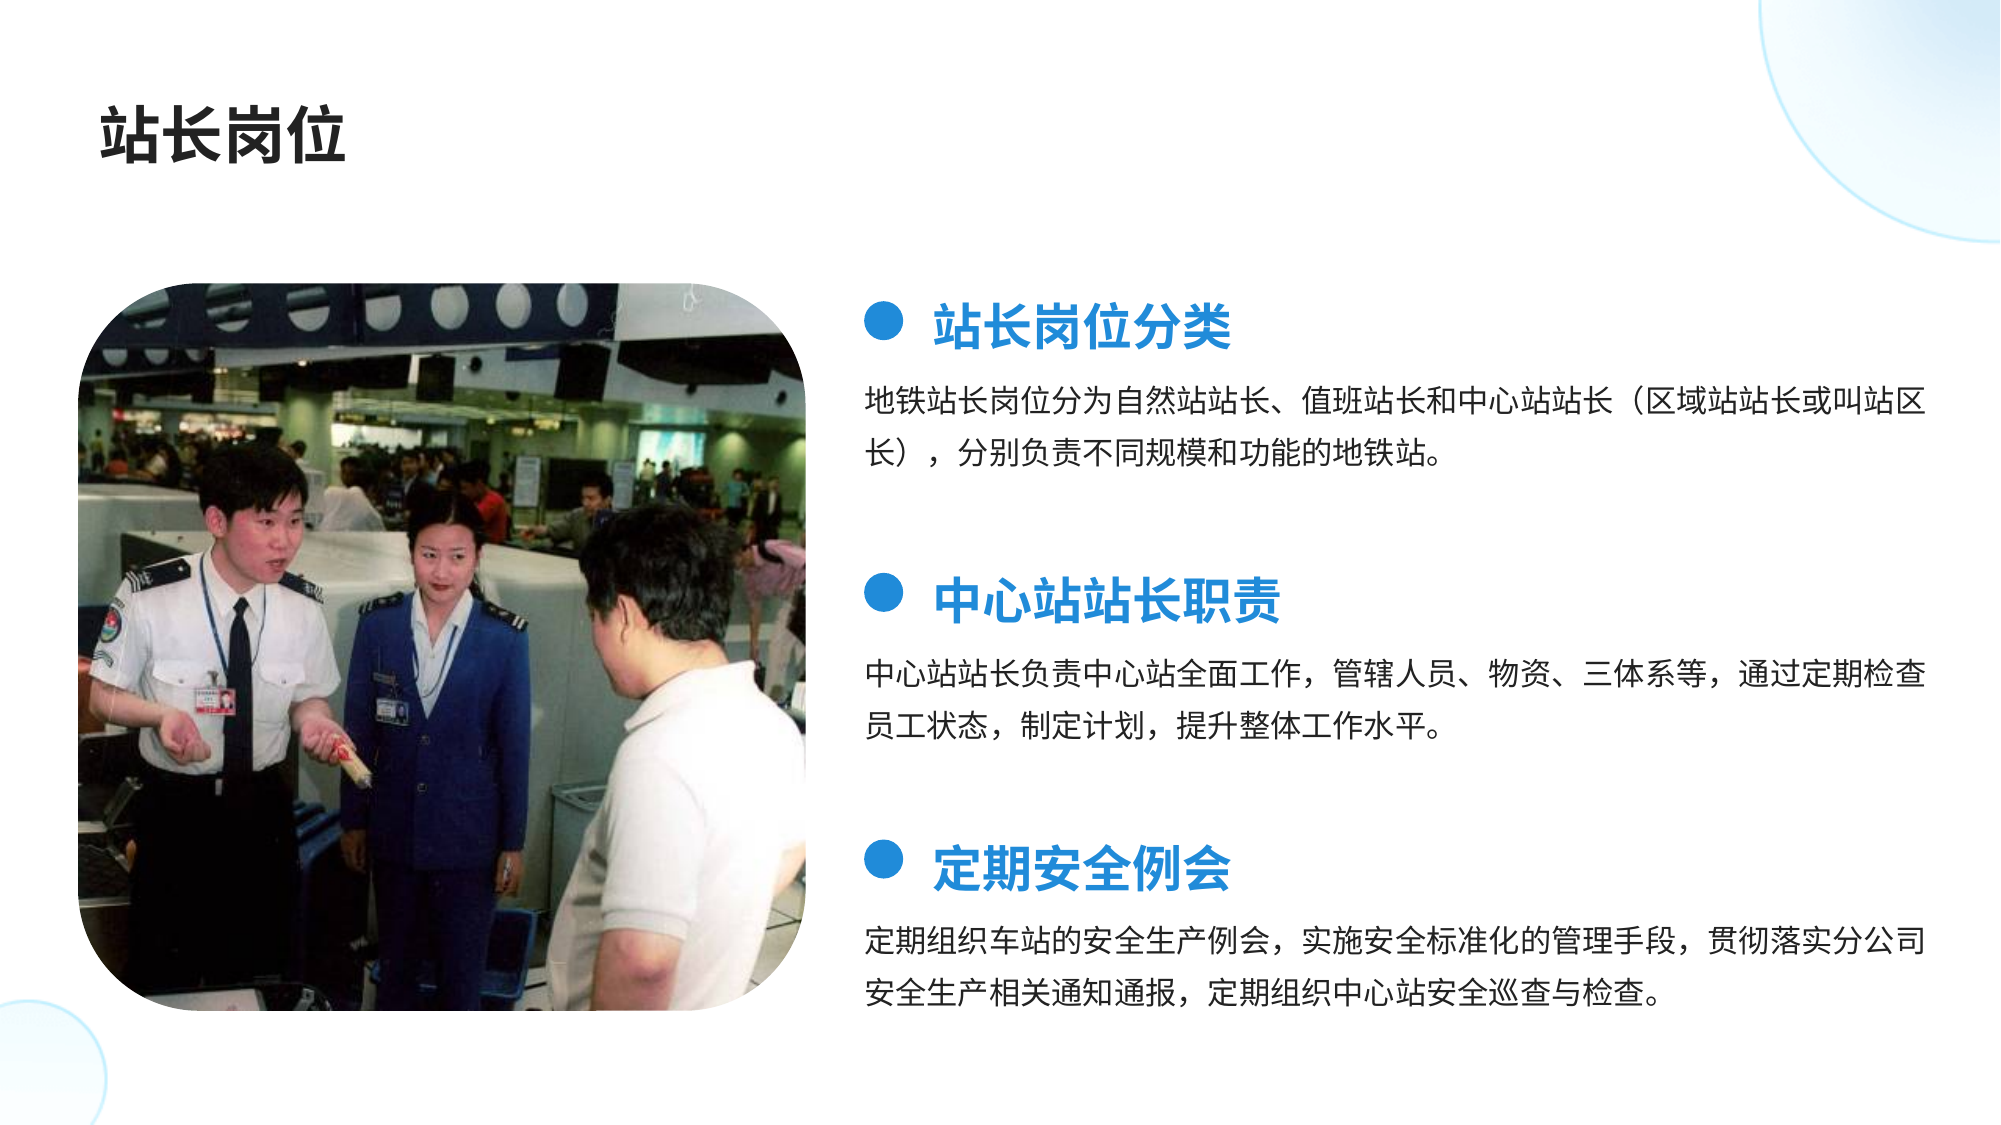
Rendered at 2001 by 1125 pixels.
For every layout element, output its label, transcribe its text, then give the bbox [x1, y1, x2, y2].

text_box [864, 301, 904, 341]
text_box 定期安全例会 [912, 800, 1897, 906]
text_box [864, 839, 904, 879]
text_box 中心站站长职责 [912, 535, 1897, 639]
text_box 站长岗位 [78, 43, 1922, 194]
picture [0, 0, 2001, 1125]
text_box 中心站站长负责中心站全面工作，管辖人员、物资、三体系等，通过定期检查员工状态，制定计划，提升整体工作水平。 [864, 639, 1927, 790]
text_box 地铁站长岗位分为自然站站长、值班站长和中心站站长（区域站站长或叫站区长），分别负责不同规模和功能的地铁站。 [864, 366, 1927, 517]
text_box 站长岗位分类 [912, 266, 1897, 366]
text_box 定期组织车站的安全生产例会，实施安全标准化的管理手段，贯彻落实分公司安全生产相关通知通报，定期组织中心站安全巡查与检查。 [864, 906, 1927, 1057]
text_box [864, 572, 904, 612]
